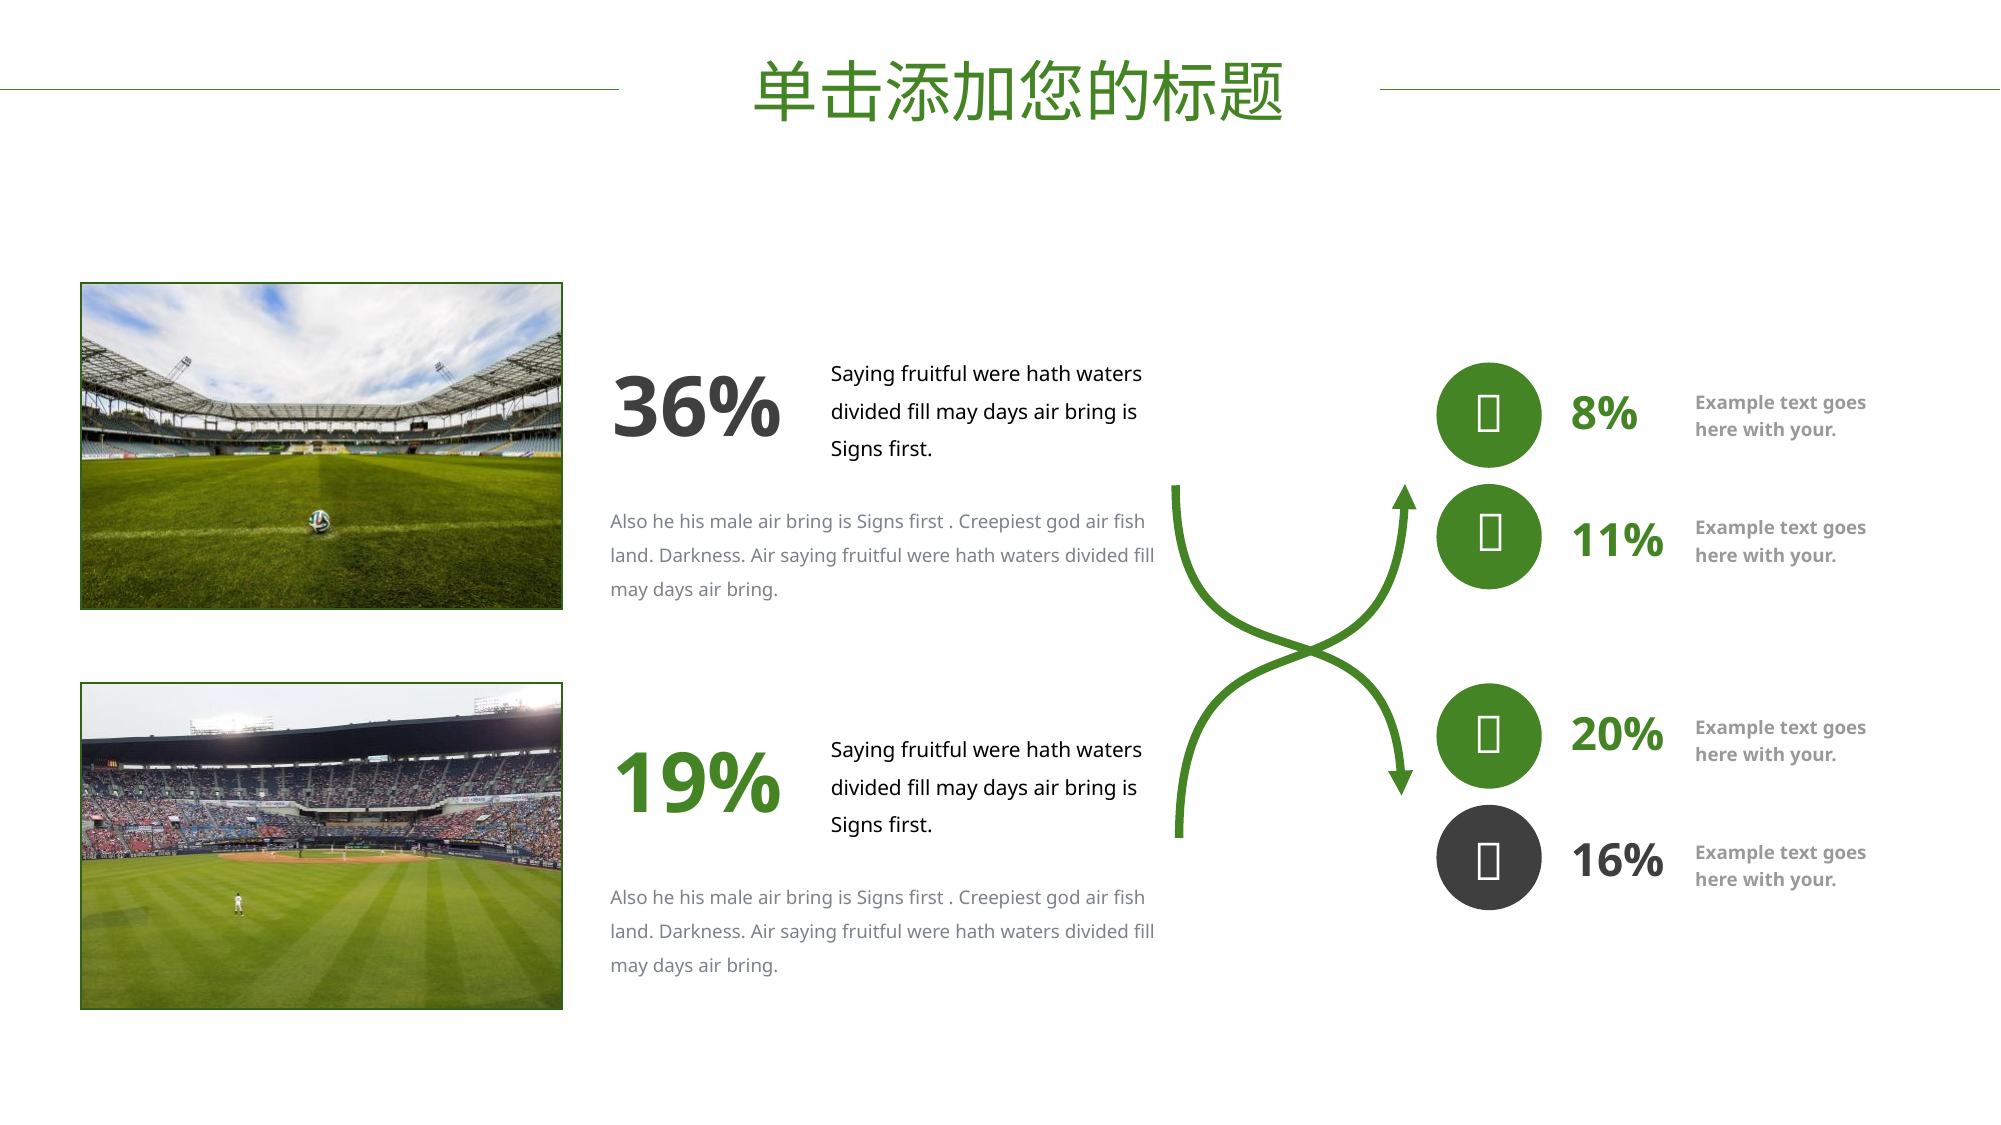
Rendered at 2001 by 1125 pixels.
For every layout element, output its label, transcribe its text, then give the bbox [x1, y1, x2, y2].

text_box Also he his male air bring is Signs first . Creepiest god air fish land. Darkness. Air saying fruitful were hath waters divided fill may days air bring. [595, 491, 1175, 608]
text_box Example text goes here with your. [1680, 504, 1898, 574]
text_box 16% [1556, 823, 1700, 894]
text_box 36% [597, 346, 826, 461]
text_box 20% [1556, 697, 1700, 768]
text_box  [1458, 693, 1520, 771]
text_box Also he his male air bring is Signs first . Creepiest god air fish land. Darkness. Air saying fruitful were hath waters divided fill may days air bring. [595, 867, 1175, 984]
text_box Example text goes here with your. [1680, 828, 1898, 898]
text_box [80, 682, 563, 1010]
text_box 11% [1556, 502, 1700, 573]
text_box  [1458, 821, 1520, 899]
text_box  [1460, 492, 1522, 570]
text_box [1435, 482, 1543, 591]
text_box Saying fruitful were hath waters divided fill may days air bring is Signs first. [816, 717, 1176, 845]
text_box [1179, 484, 1405, 838]
text_box [1435, 803, 1543, 912]
text_box [1435, 361, 1543, 469]
text_box Example text goes here with your. [1680, 703, 1898, 773]
text_box [1435, 682, 1543, 790]
text_box Example text goes here with your. [1680, 378, 1898, 448]
text_box Saying fruitful were hath waters divided fill may days air bring is Signs first. [816, 341, 1176, 469]
text_box  [1458, 372, 1520, 450]
text_box 19% [597, 722, 826, 837]
text_box 单击添加您的标题 [669, 42, 1368, 138]
text_box [80, 282, 563, 610]
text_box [1175, 485, 1179, 796]
text_box 8% [1556, 376, 1700, 447]
